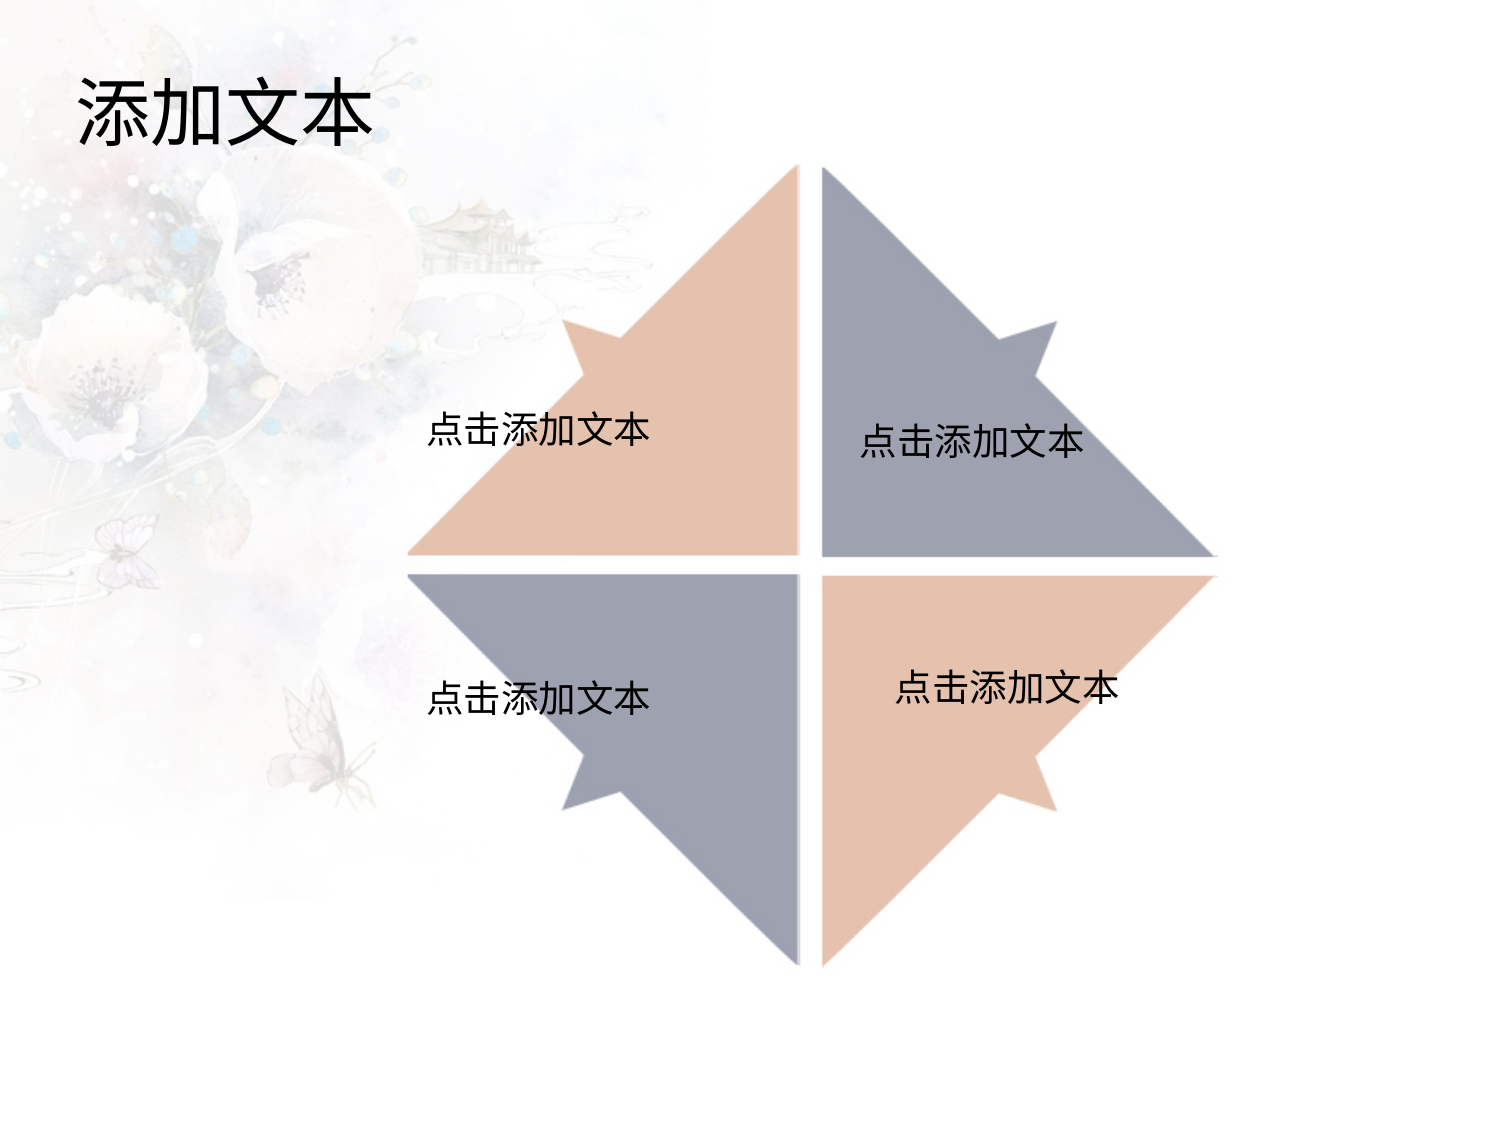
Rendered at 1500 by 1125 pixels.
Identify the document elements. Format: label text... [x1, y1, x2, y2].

text_box 点击添加文本 [411, 667, 667, 728]
text_box 点击添加文本 [845, 410, 1100, 470]
text_box 点击添加文本 [411, 398, 667, 459]
picture [0, 0, 1500, 1125]
text_box 点击添加文本 [880, 656, 1135, 716]
text_box 添加文本 [60, 58, 391, 164]
